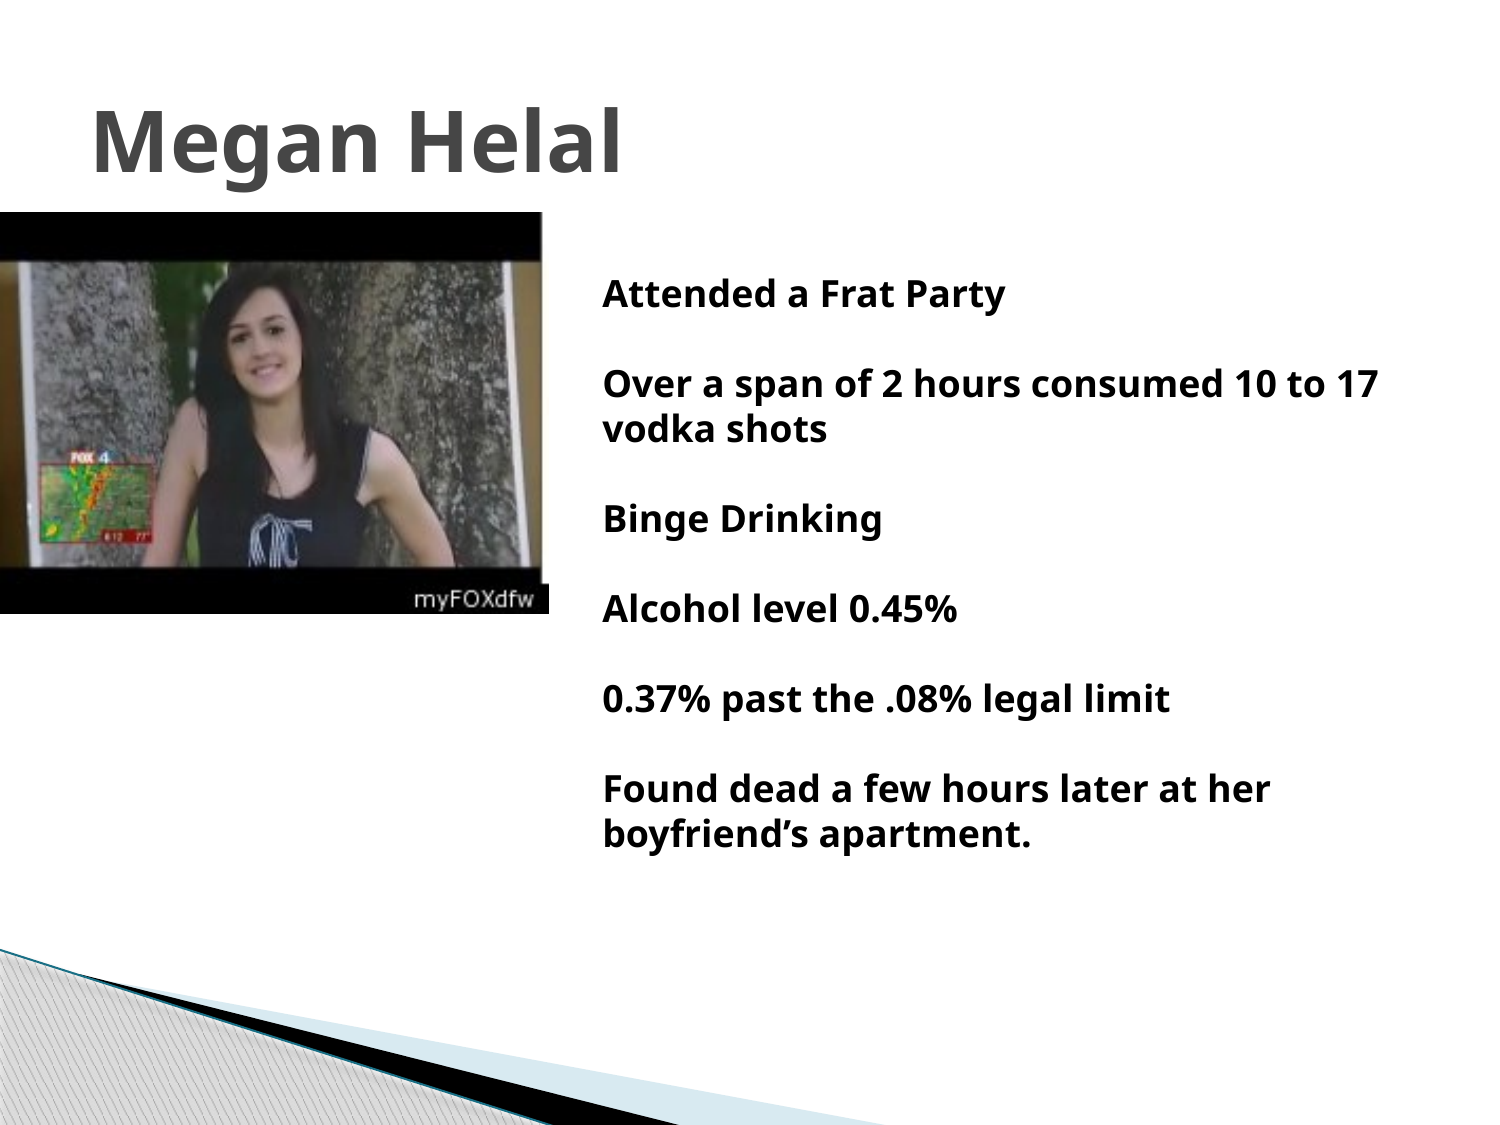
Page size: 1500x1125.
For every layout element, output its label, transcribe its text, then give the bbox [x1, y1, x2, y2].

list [0, 212, 549, 614]
title Megan Helal [75, 45, 1425, 233]
text_box Attended a Frat Party Over a span of 2 hours consumed 10 to 17 vodka shots Binge Drinking Alcohol level 0.45% 0.37% past the .08% legal limit Found dead a few hours later at her boyfriend’s apartment. [587, 262, 1463, 863]
